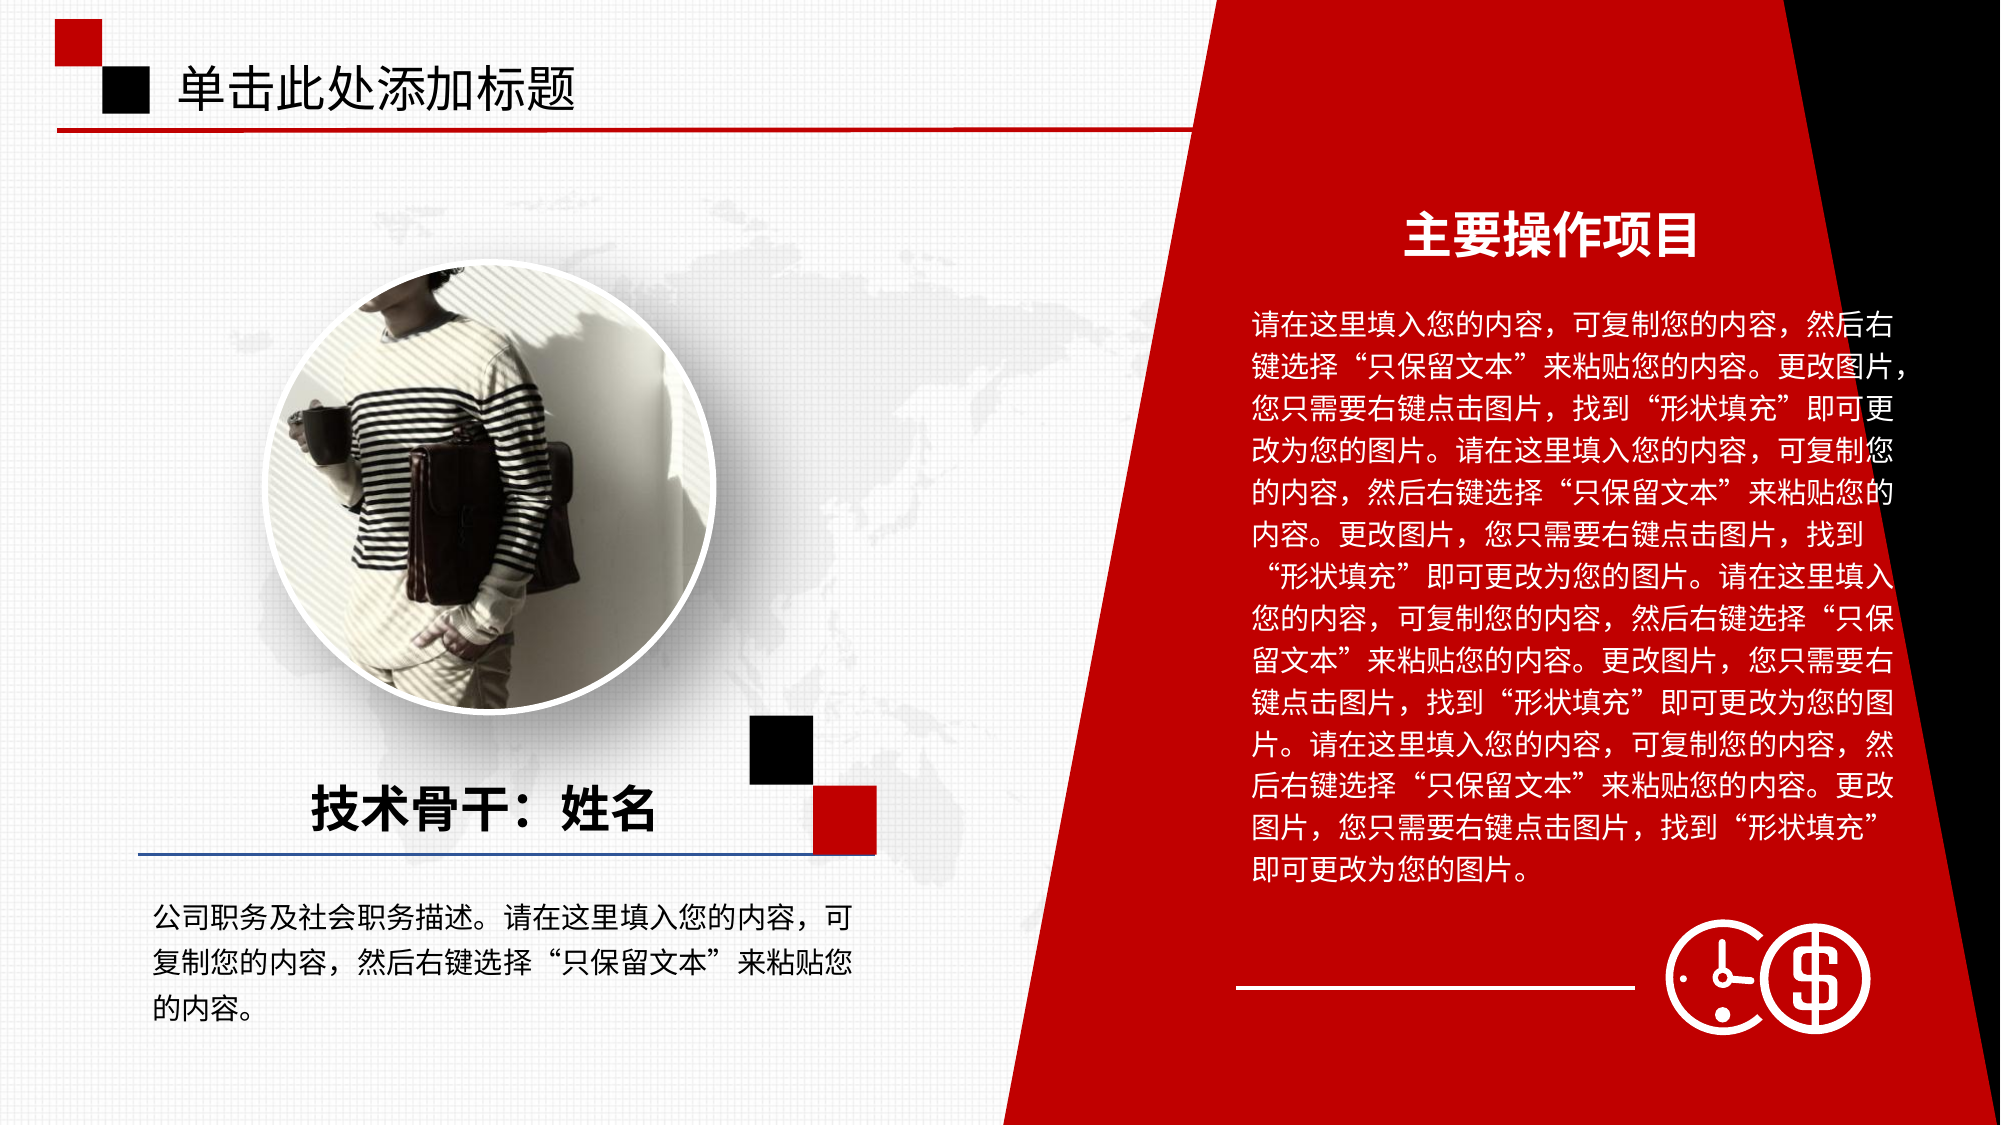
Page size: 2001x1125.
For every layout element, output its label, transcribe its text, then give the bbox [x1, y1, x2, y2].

text_box [101, 65, 151, 115]
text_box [1000, 0, 2000, 1125]
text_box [137, 715, 877, 855]
text_box [263, 261, 715, 714]
text_box [54, 18, 103, 67]
text_box 单击此处添加标题 [161, 50, 700, 126]
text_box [1236, 919, 1871, 1036]
text_box 公司职务及社会职务描述。请在这里填入您的内容，可复制您的内容，然后右键选择“只保留文本”来粘贴您的内容。 [137, 881, 876, 1033]
picture [0, 0, 1000, 1125]
